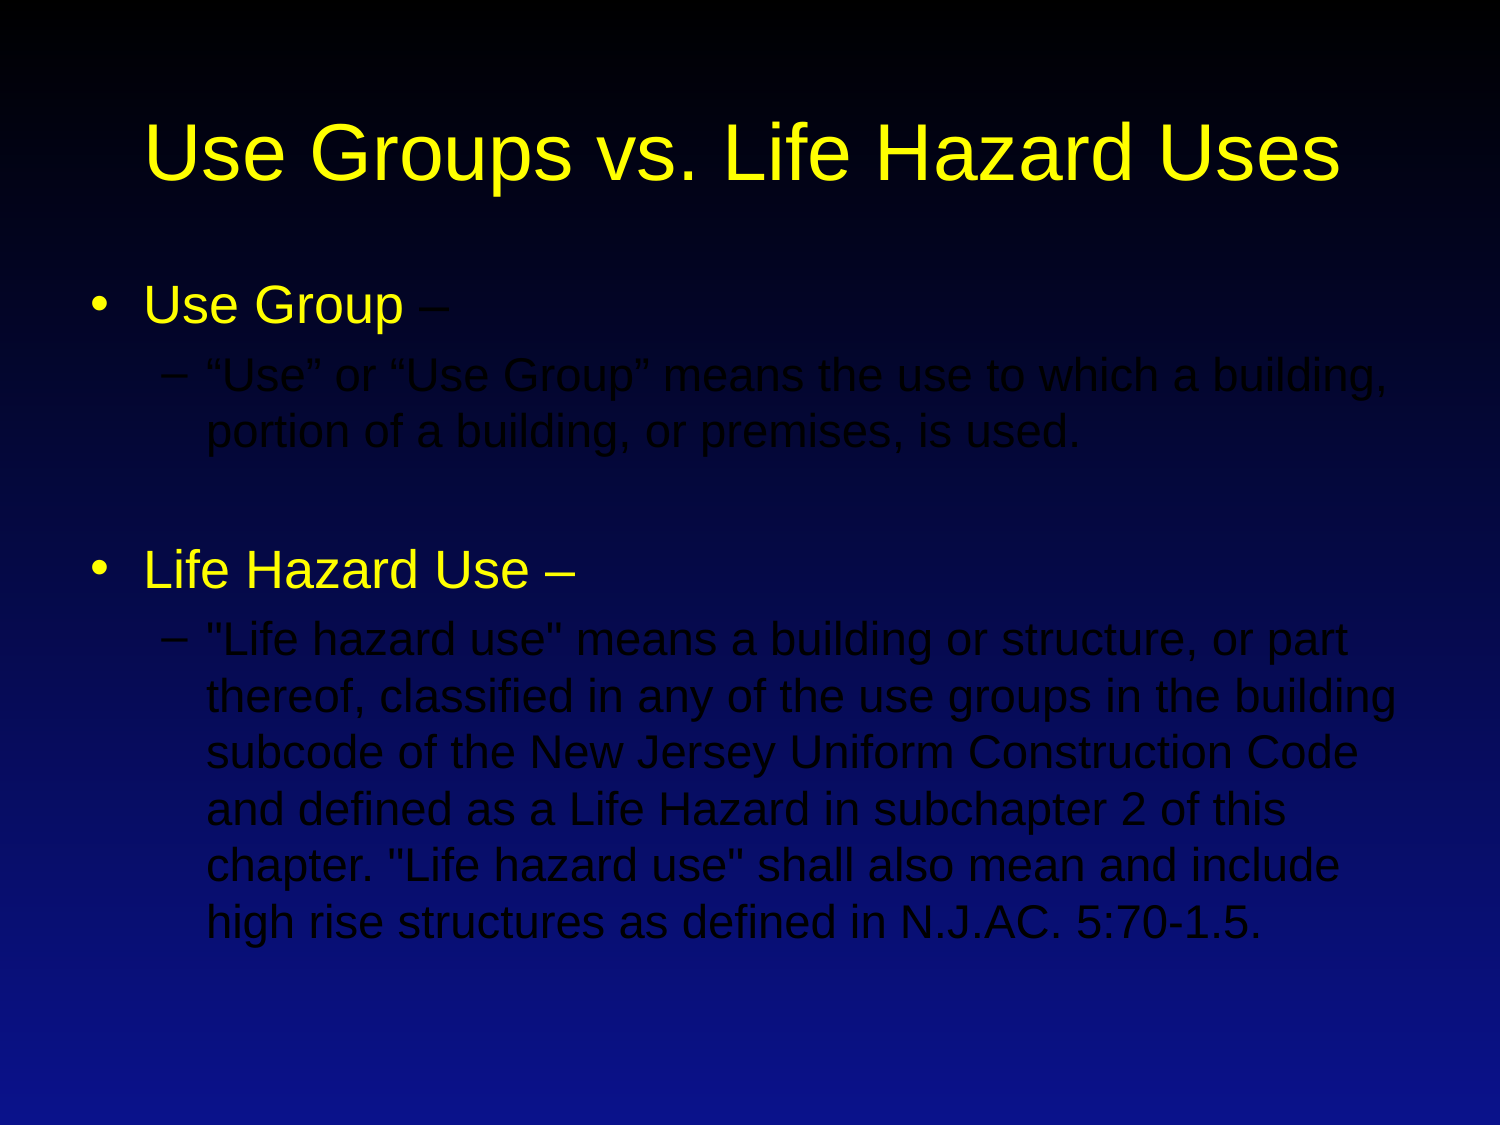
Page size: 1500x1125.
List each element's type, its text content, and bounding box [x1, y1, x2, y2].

list Use Group – “Use” or “Use Group” means the use to which a building, portion of a building, or premises, is used. Life Hazard Use – "Life hazard use" means a building or structure, or part thereof, classified in any of the use groups in the building subcode of the New Jersey Uniform Construction Code and defined as a Life Hazard in subchapter 2 of this chapter. "Life hazard use" shall also mean and include high rise structures as defined in N.J.AC. 5:70-1.5. [75, 262, 1425, 1005]
title Use Groups vs. Life Hazard Uses [125, 45, 1363, 250]
